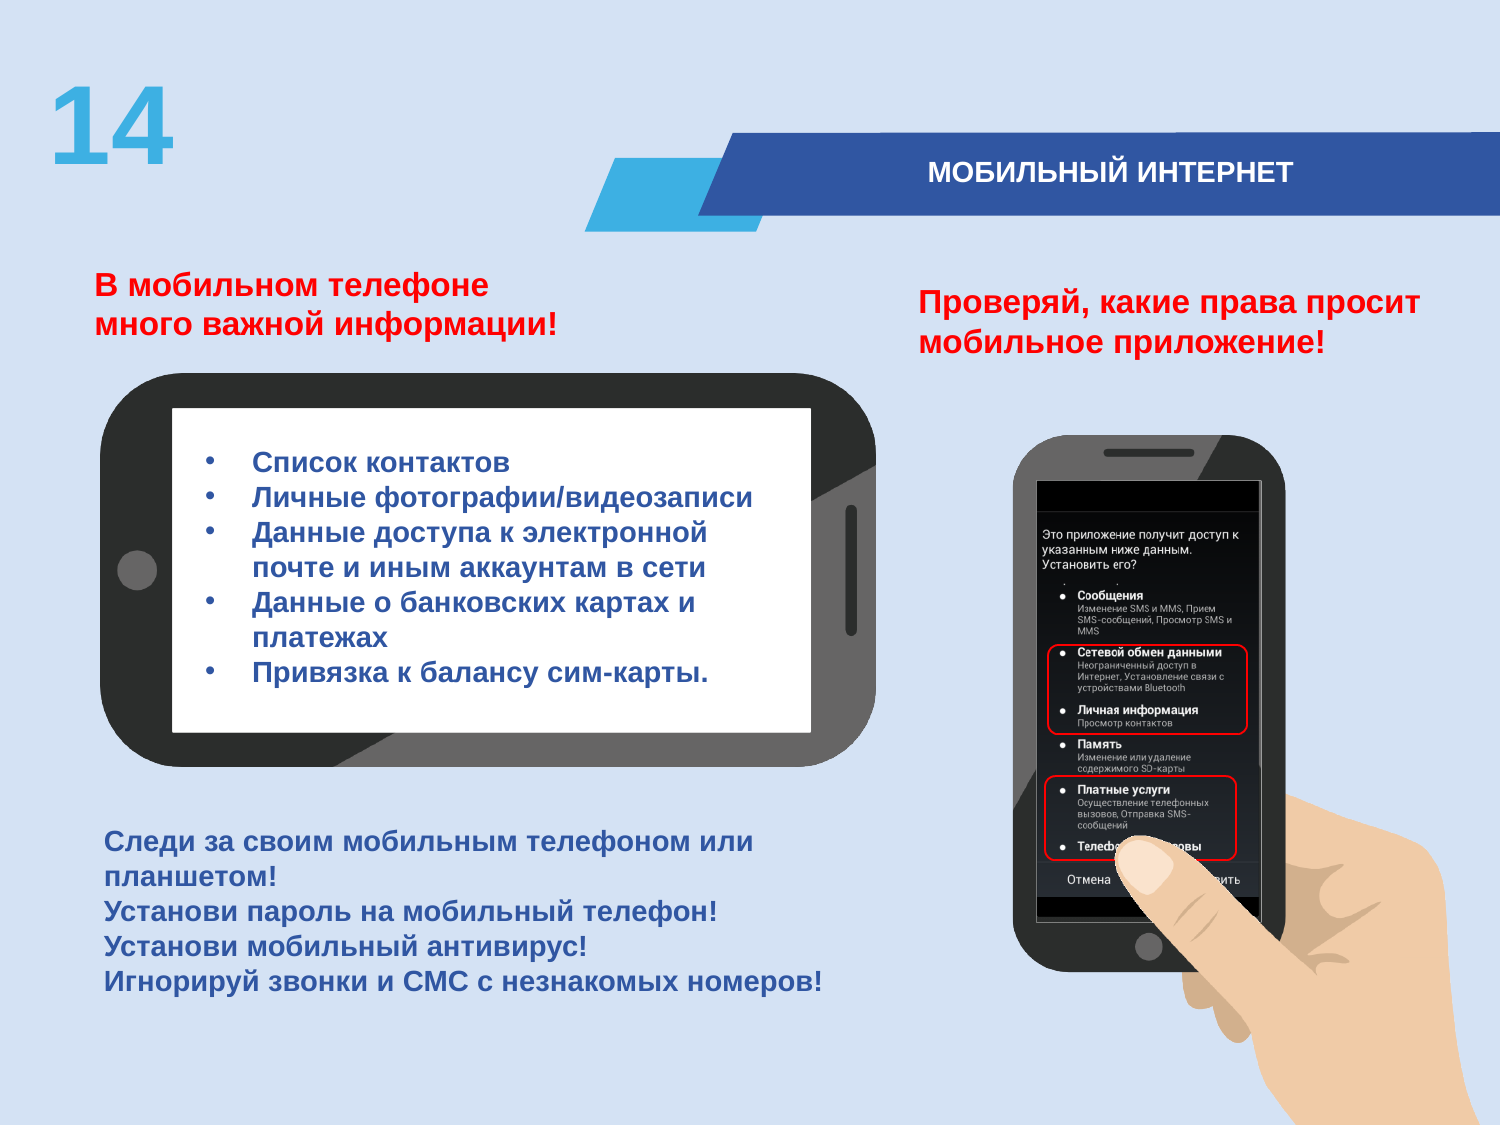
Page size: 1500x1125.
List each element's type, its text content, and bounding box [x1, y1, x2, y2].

text_box Следи за своим мобильным телефоном или планшетом! Установи пароль на мобильный телефон! Установи мобильный антивирус! Игнорируй звонки и СМС с незнакомых номеров! [89, 815, 869, 1005]
picture [883, 435, 1495, 1125]
text_box Проверяй, какие права просит мобильное приложение! [903, 273, 1453, 368]
slide_number 14 [33, 78, 325, 161]
picture [100, 373, 876, 768]
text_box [584, 132, 1500, 232]
text_box В мобильном телефоне много важной информации! [79, 255, 866, 350]
